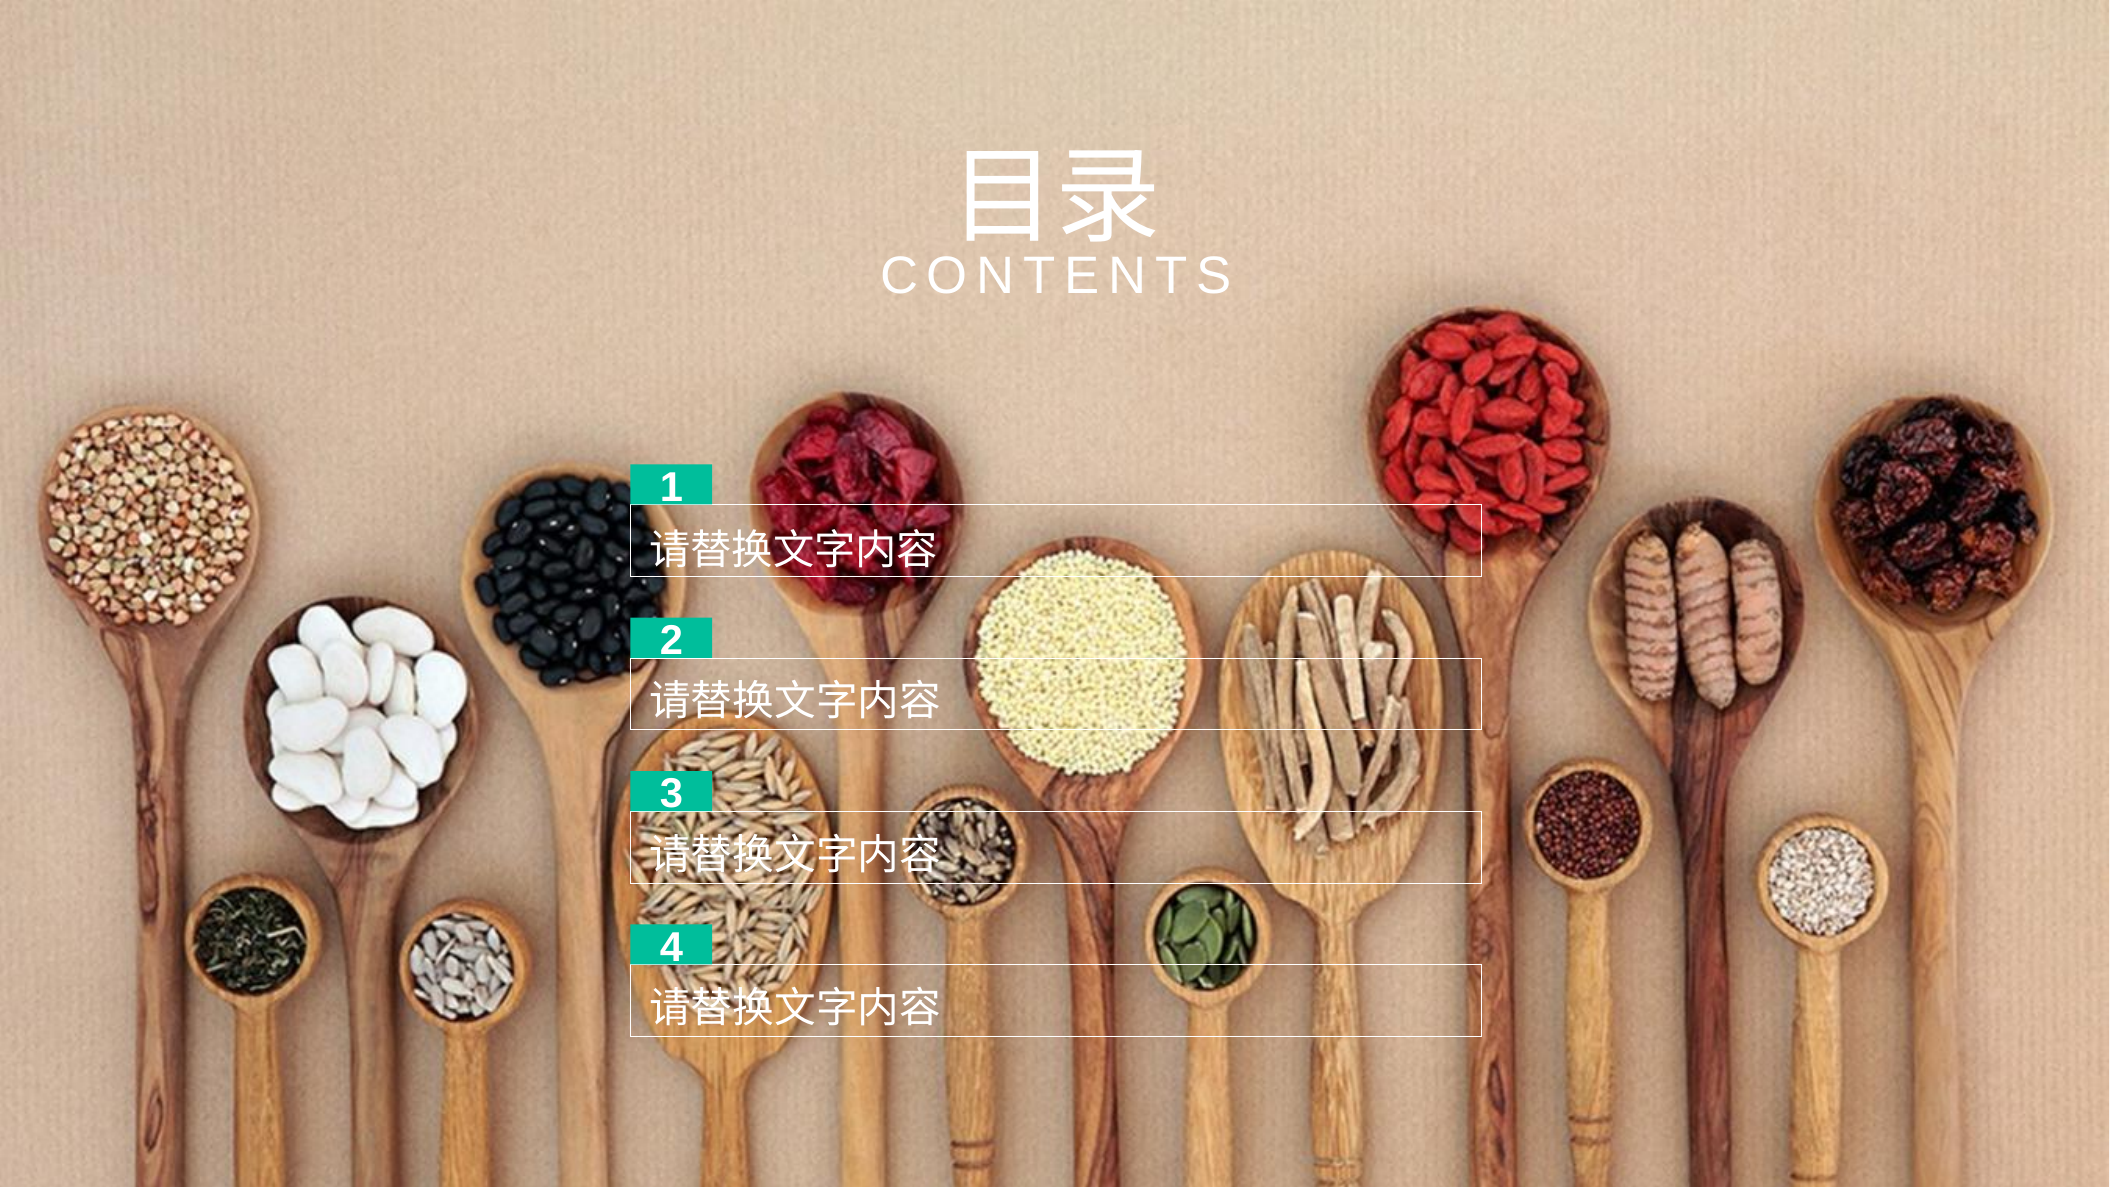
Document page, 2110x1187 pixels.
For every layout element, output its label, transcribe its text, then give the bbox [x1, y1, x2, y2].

text_box 1 [629, 463, 713, 505]
text_box 2 [629, 617, 713, 659]
text_box 3 [629, 770, 713, 812]
text_box CONTENTS [830, 233, 1283, 312]
text_box 请替换文字内容 [630, 658, 1482, 730]
text_box 4 [629, 923, 713, 966]
text_box 请替换文字内容 [630, 504, 1482, 577]
text_box [0, 0, 2110, 1187]
text_box 请替换文字内容 [630, 964, 1482, 1037]
text_box 请替换文字内容 [630, 811, 1482, 884]
text_box 目录 [872, 135, 1240, 233]
